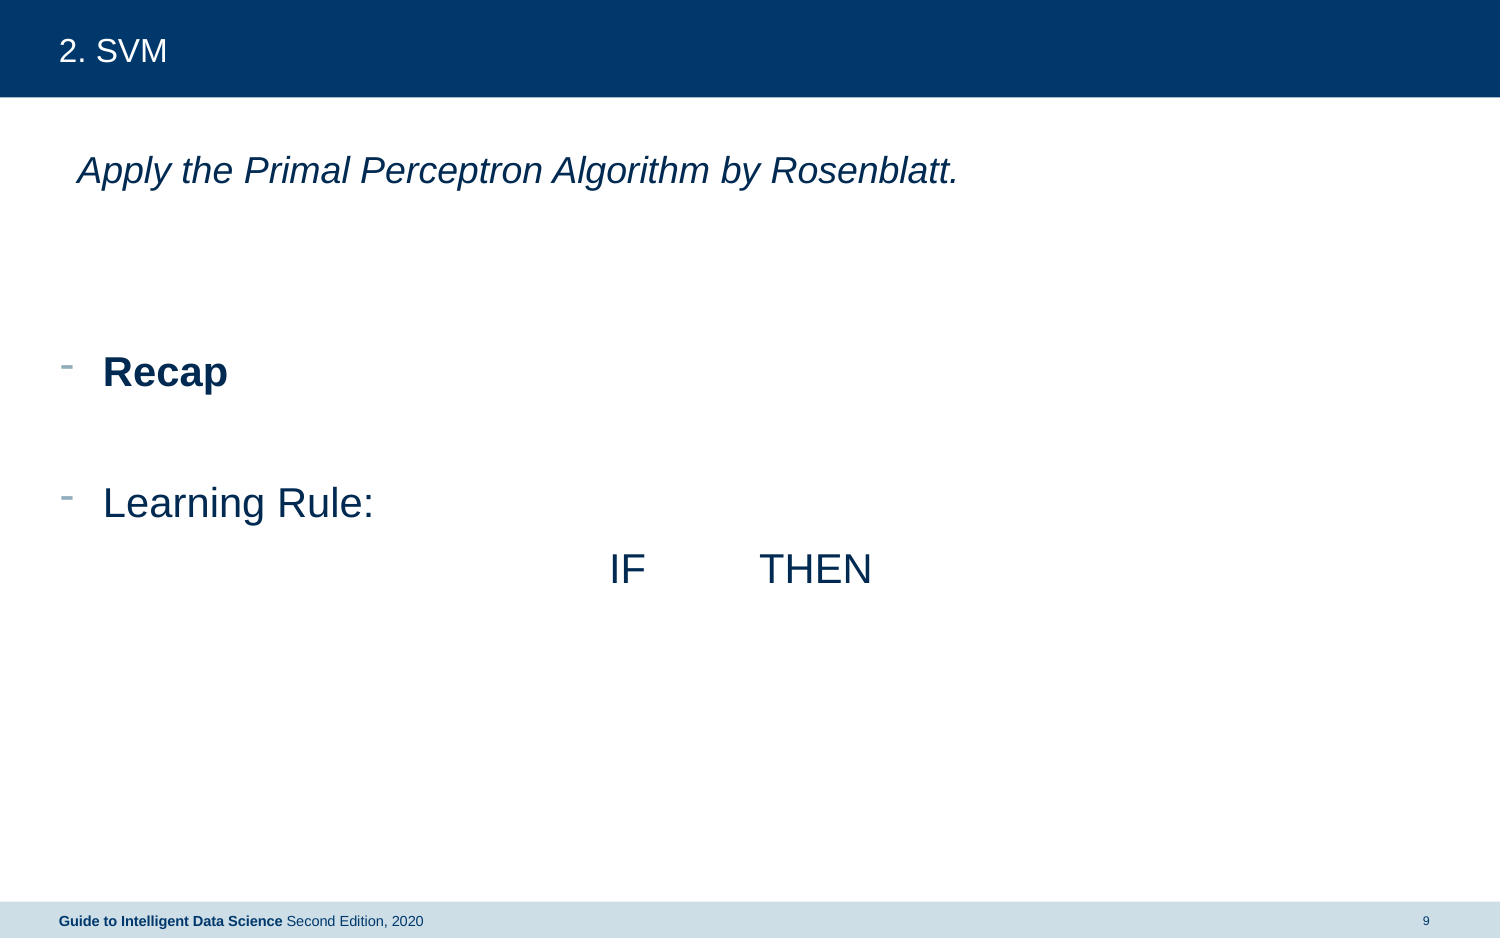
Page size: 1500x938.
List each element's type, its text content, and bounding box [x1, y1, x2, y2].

slide_number 9 [1411, 900, 1442, 938]
title 2. SVM [58, 28, 1442, 70]
footer Guide to Intelligent Data Science Second Edition, 2020 [58, 900, 717, 938]
